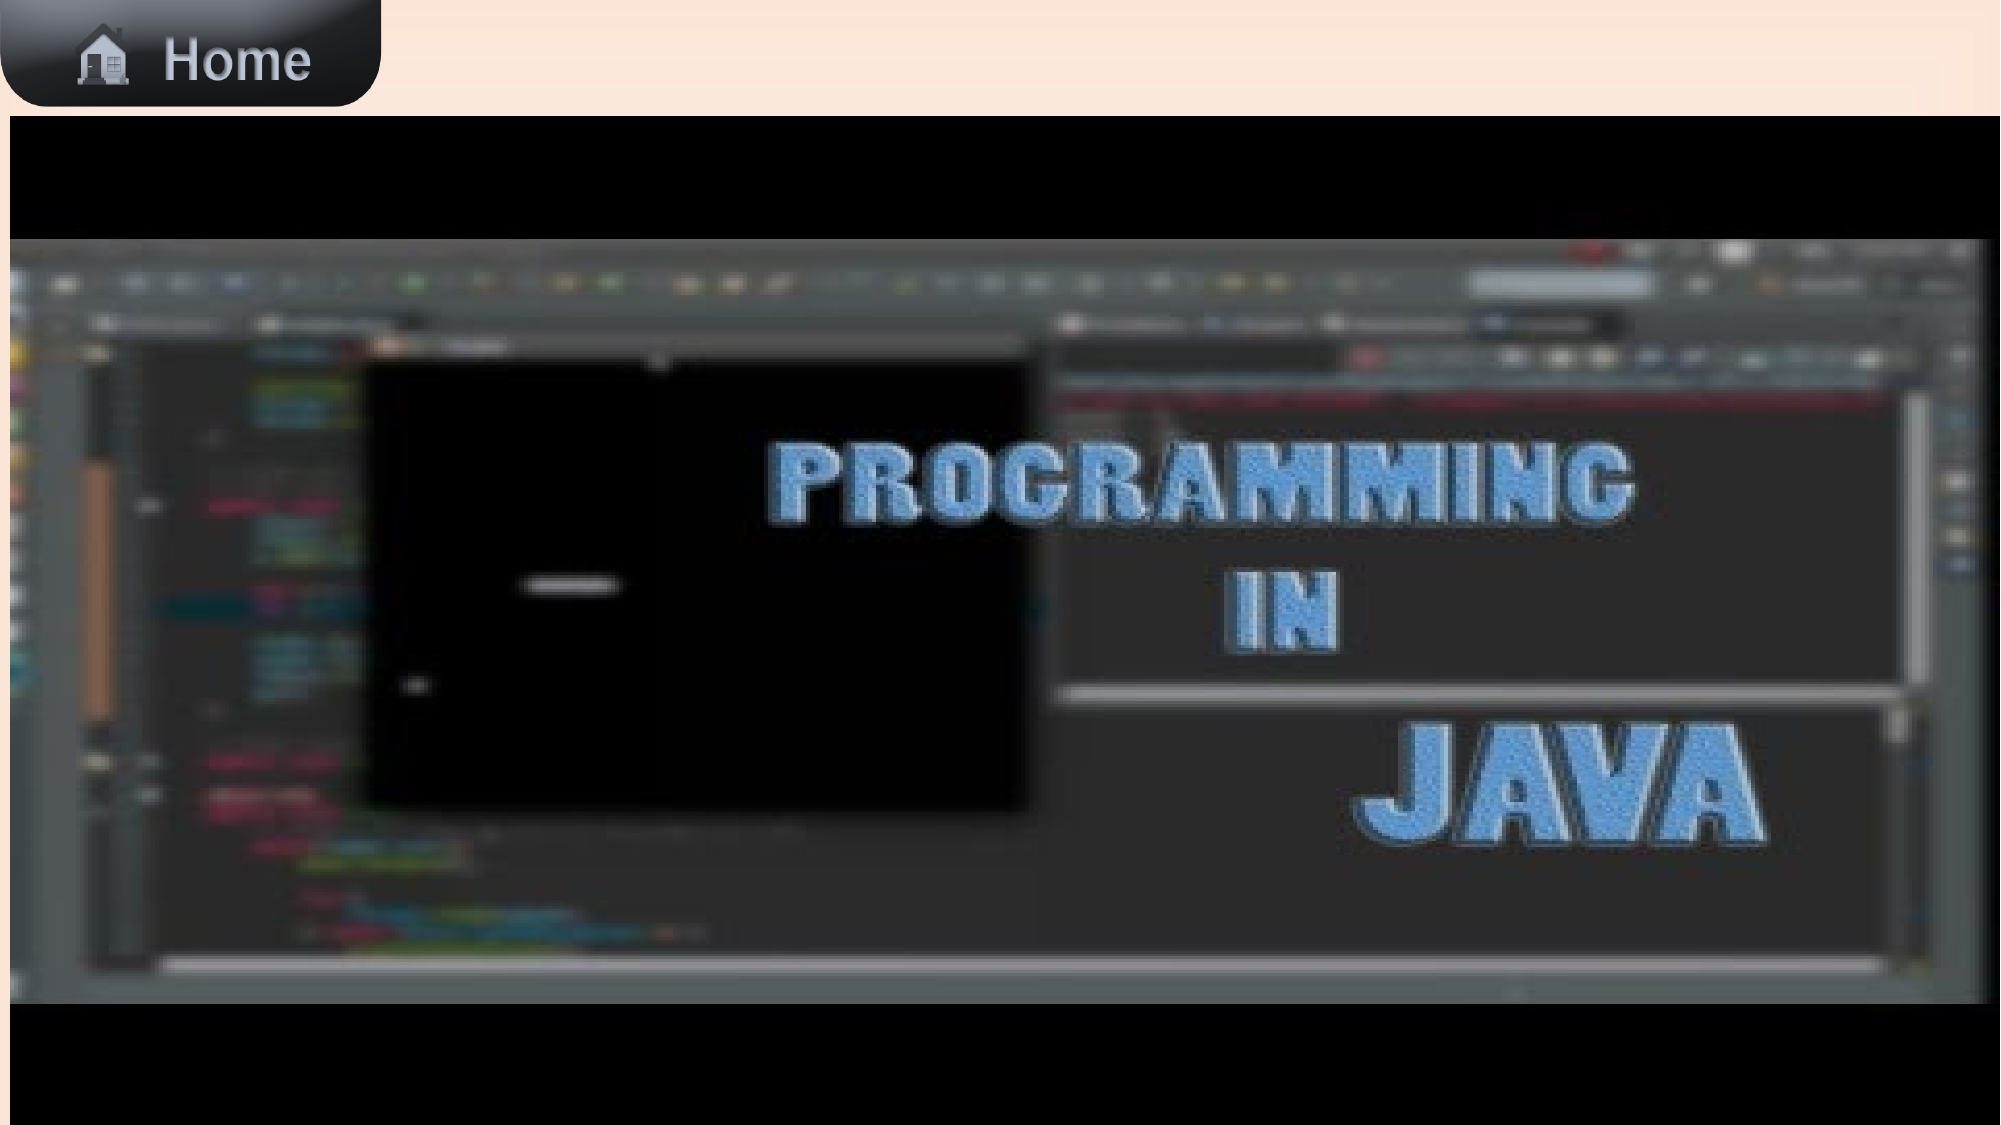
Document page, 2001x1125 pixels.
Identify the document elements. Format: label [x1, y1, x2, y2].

list [9, 115, 2000, 1125]
picture [0, 0, 423, 133]
